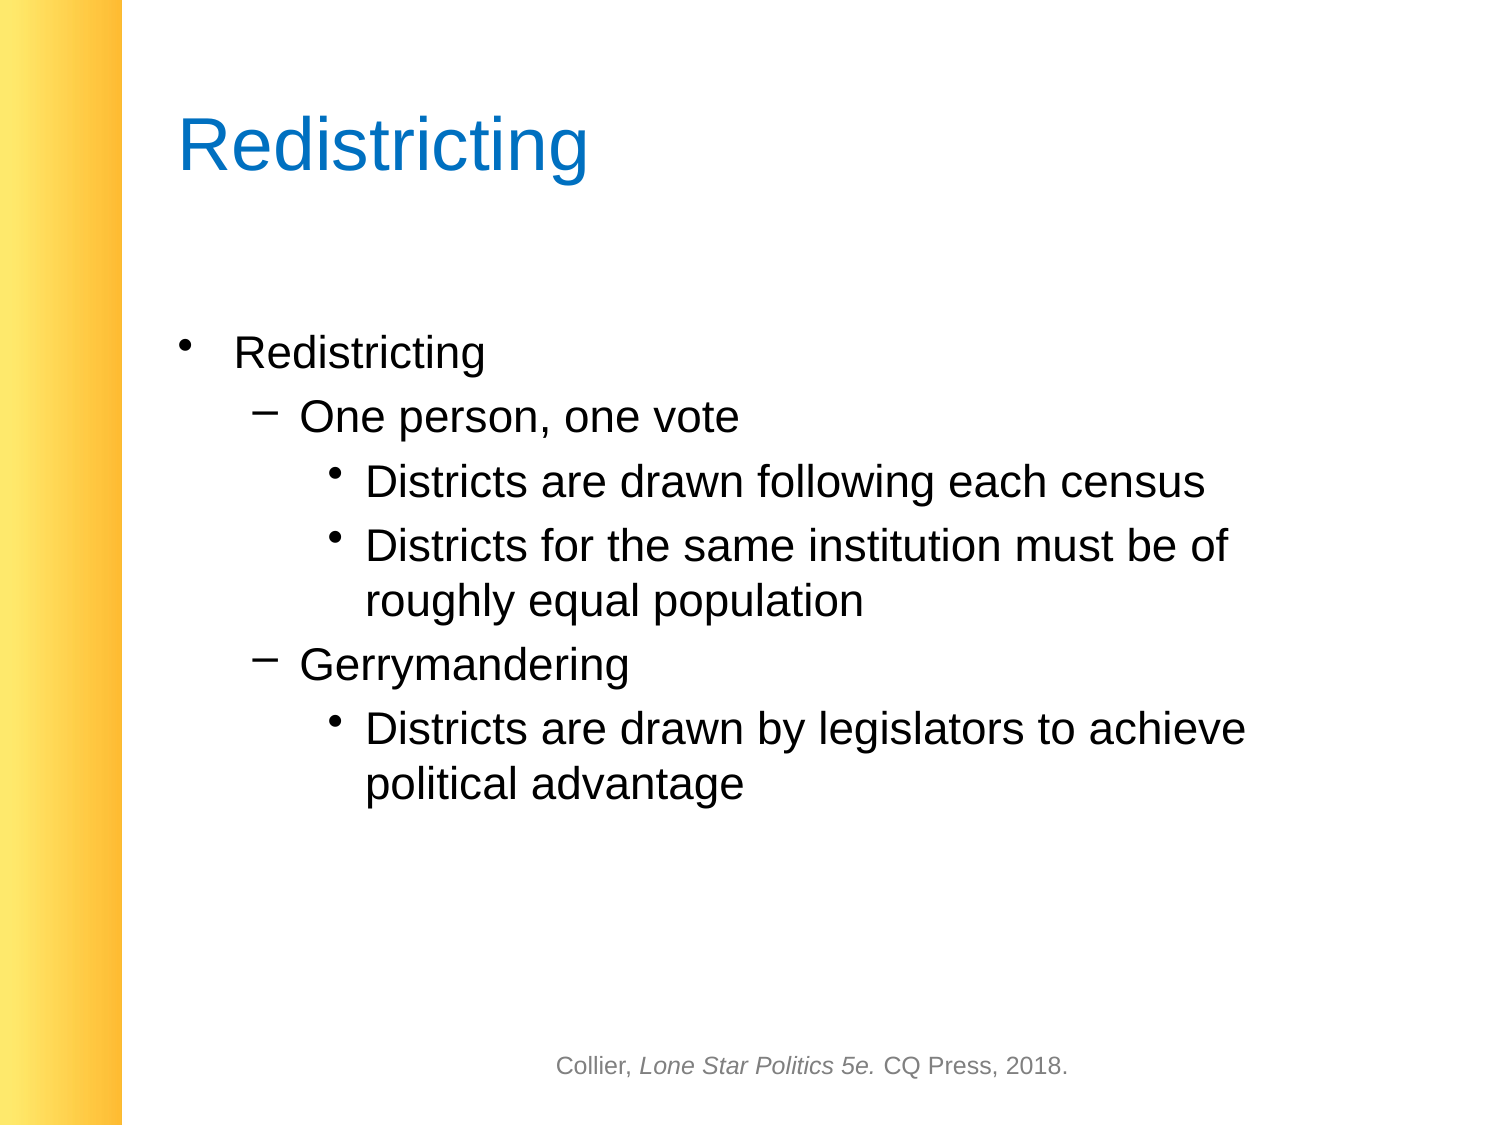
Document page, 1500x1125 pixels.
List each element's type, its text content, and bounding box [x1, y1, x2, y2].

list Redistricting One person, one vote Districts are drawn following each census Districts for the same institution must be of roughly equal population Gerrymandering Districts are drawn by legislators to achieve political advantage [162, 315, 1400, 1003]
title Redistricting [162, 87, 1475, 275]
picture [0, 0, 1500, 1125]
text_box Collier, Lone Star Politics 5e. CQ Press, 2018. [525, 1042, 1100, 1087]
